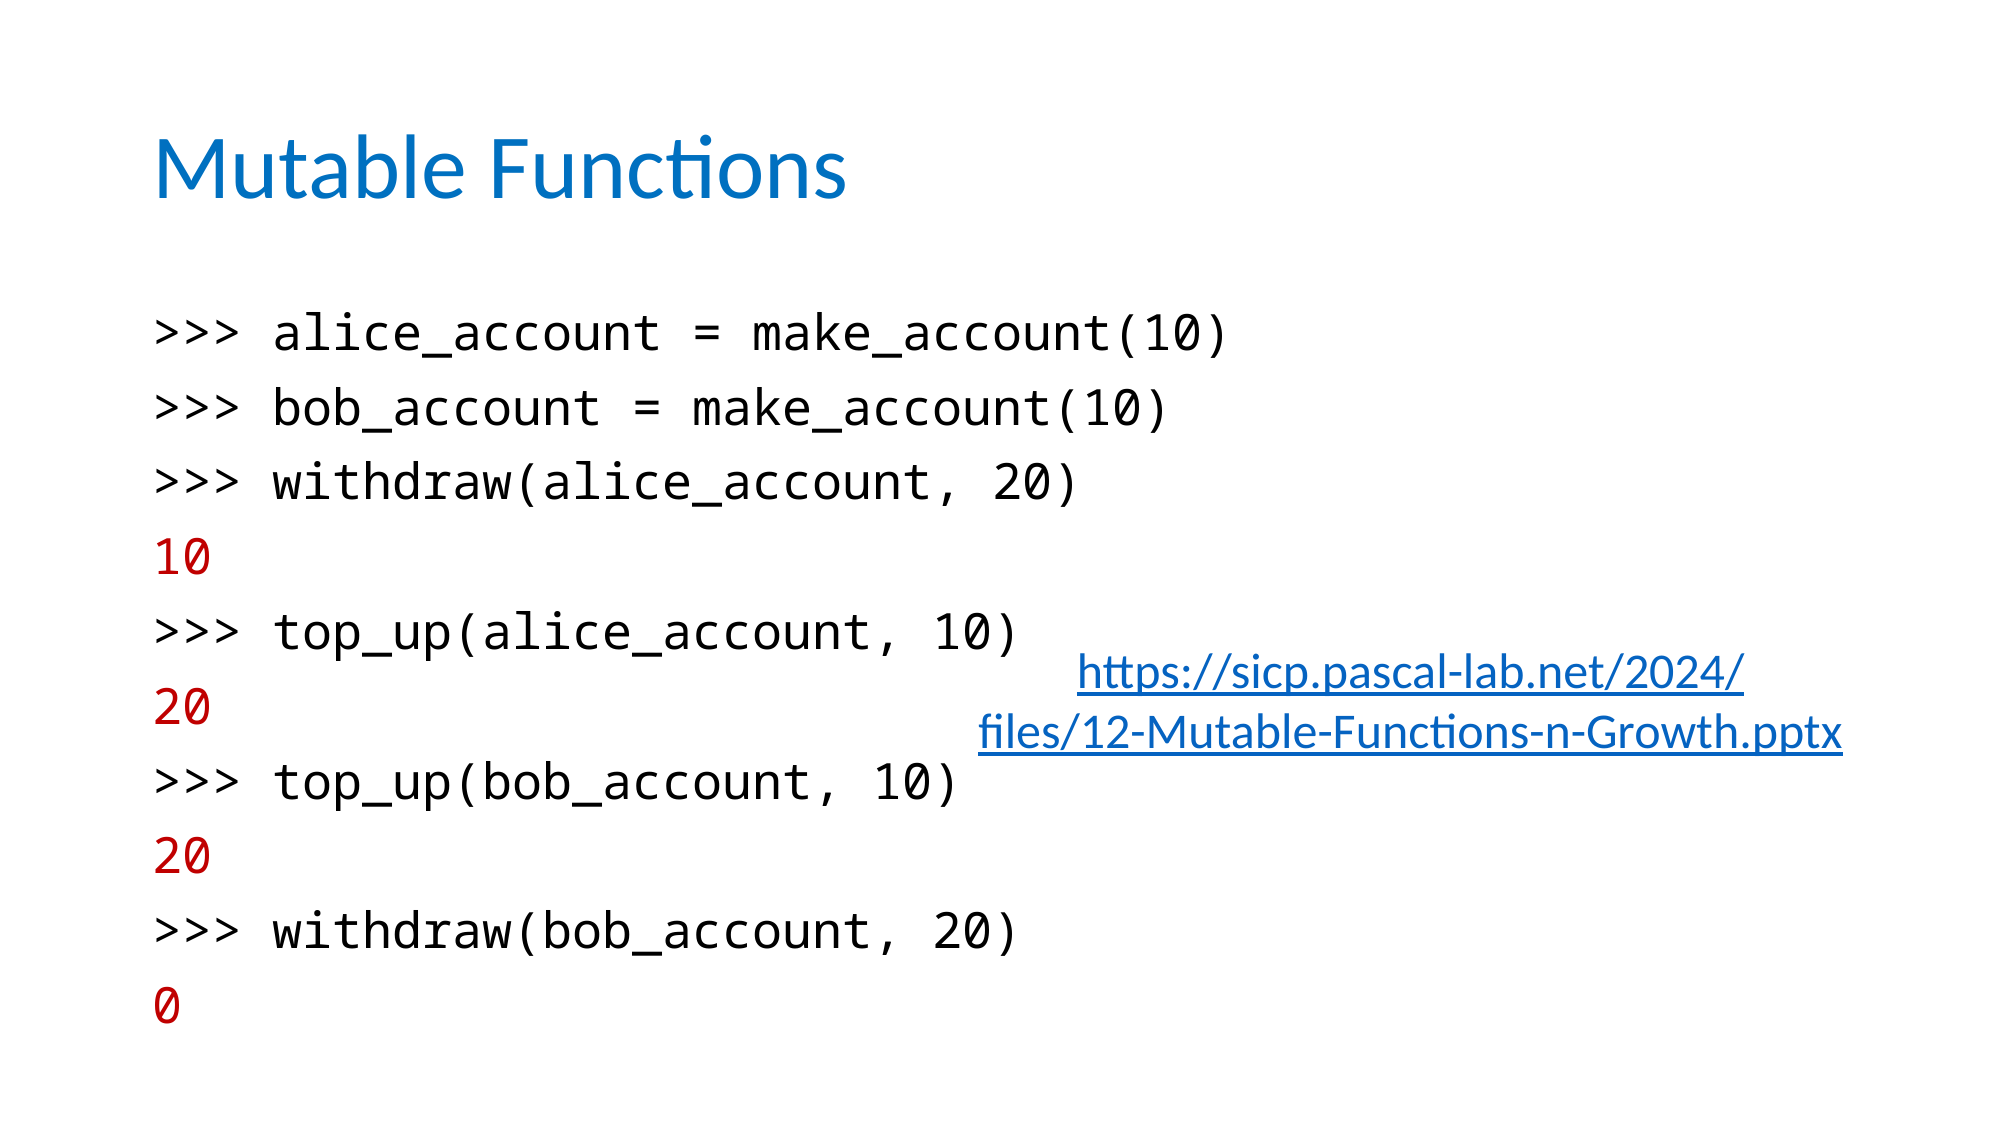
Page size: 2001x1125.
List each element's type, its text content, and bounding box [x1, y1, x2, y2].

title Mutable Functions [137, 59, 1863, 278]
text_box https://sicp.pascal-lab.net/2024/ files/12-Mutable-Functions-n-Growth.pptx [963, 631, 1858, 767]
list >>> alice_account = make_account(10) >>> bob_account = make_account(10) >>> withdraw(alice_account, 20) 10 >>> top_up(alice_account, 10) 20 >>> top_up(bob_account, 10) 20 >>> withdraw(bob_account, 20) 0 [137, 299, 1863, 1066]
